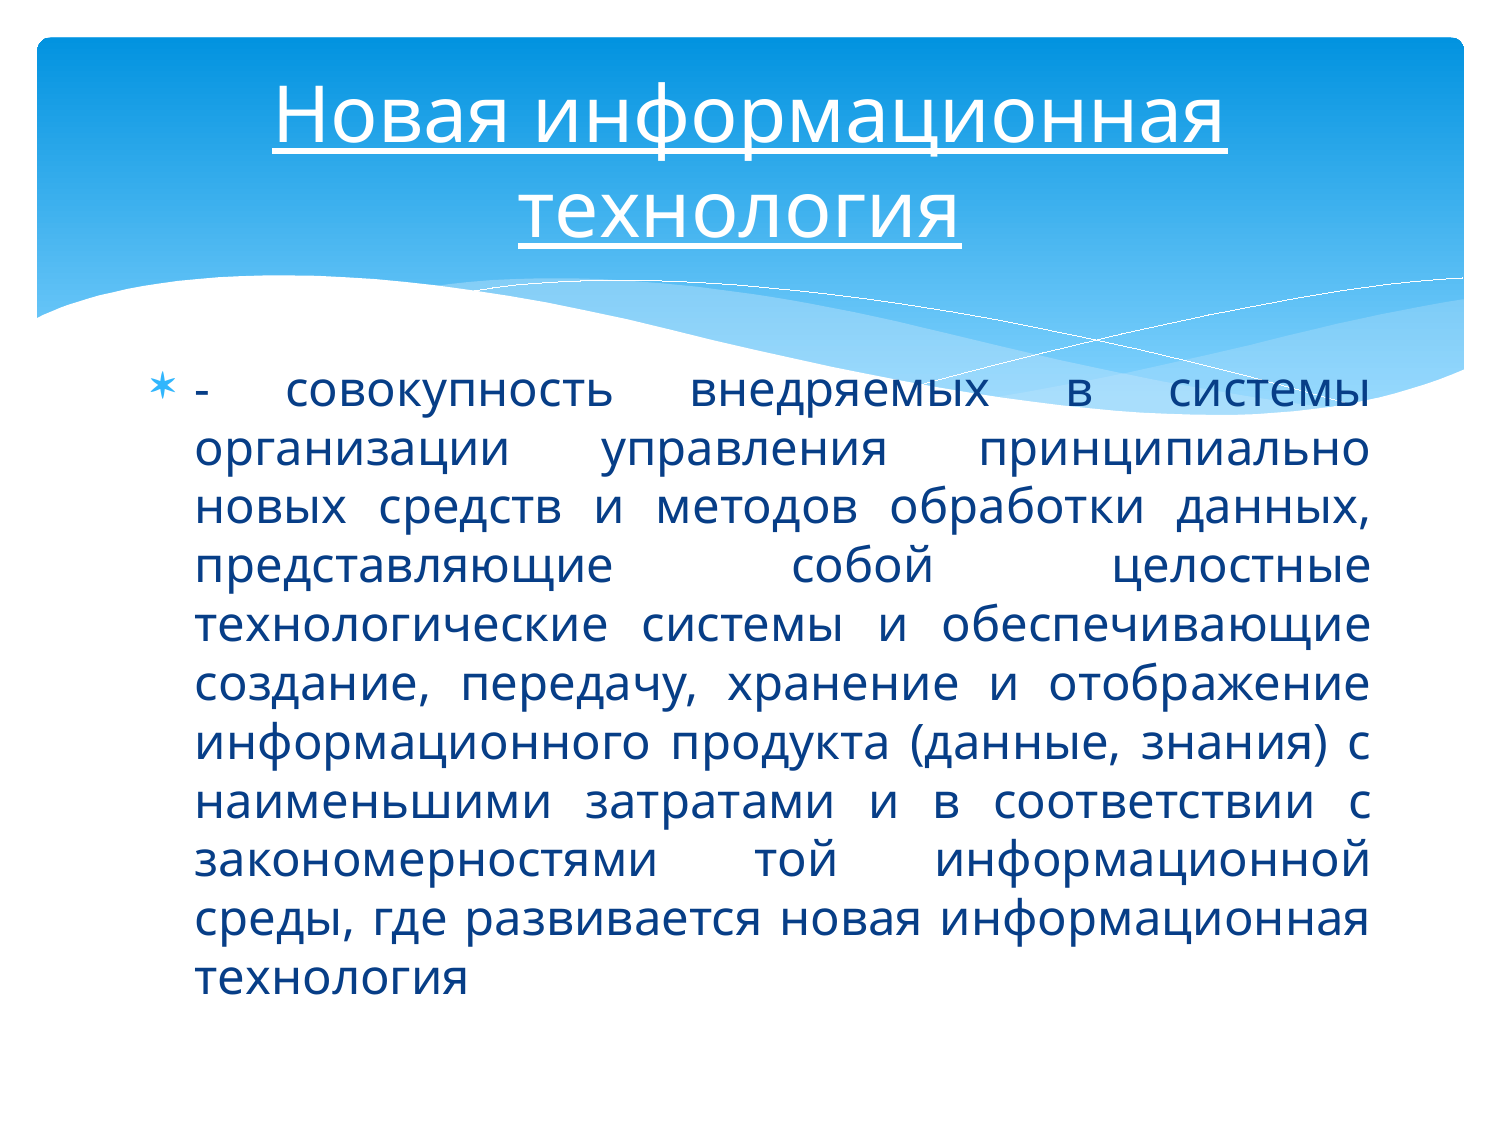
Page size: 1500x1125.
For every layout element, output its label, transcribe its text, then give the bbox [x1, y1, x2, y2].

list - совокупность внедряемых в системы организации управления принципиально новых средств и методов обработки данных, представляющие собой целостные технологические системы и обеспечивающие создание, передачу, хранение и отображение информационного продукта (данные, знания) с наименьшими затратами и в соответствии с закономерностями той информационной среды, где развивается новая информационная технология [135, 349, 1388, 1017]
title Новая информационная технология [75, 55, 1425, 261]
